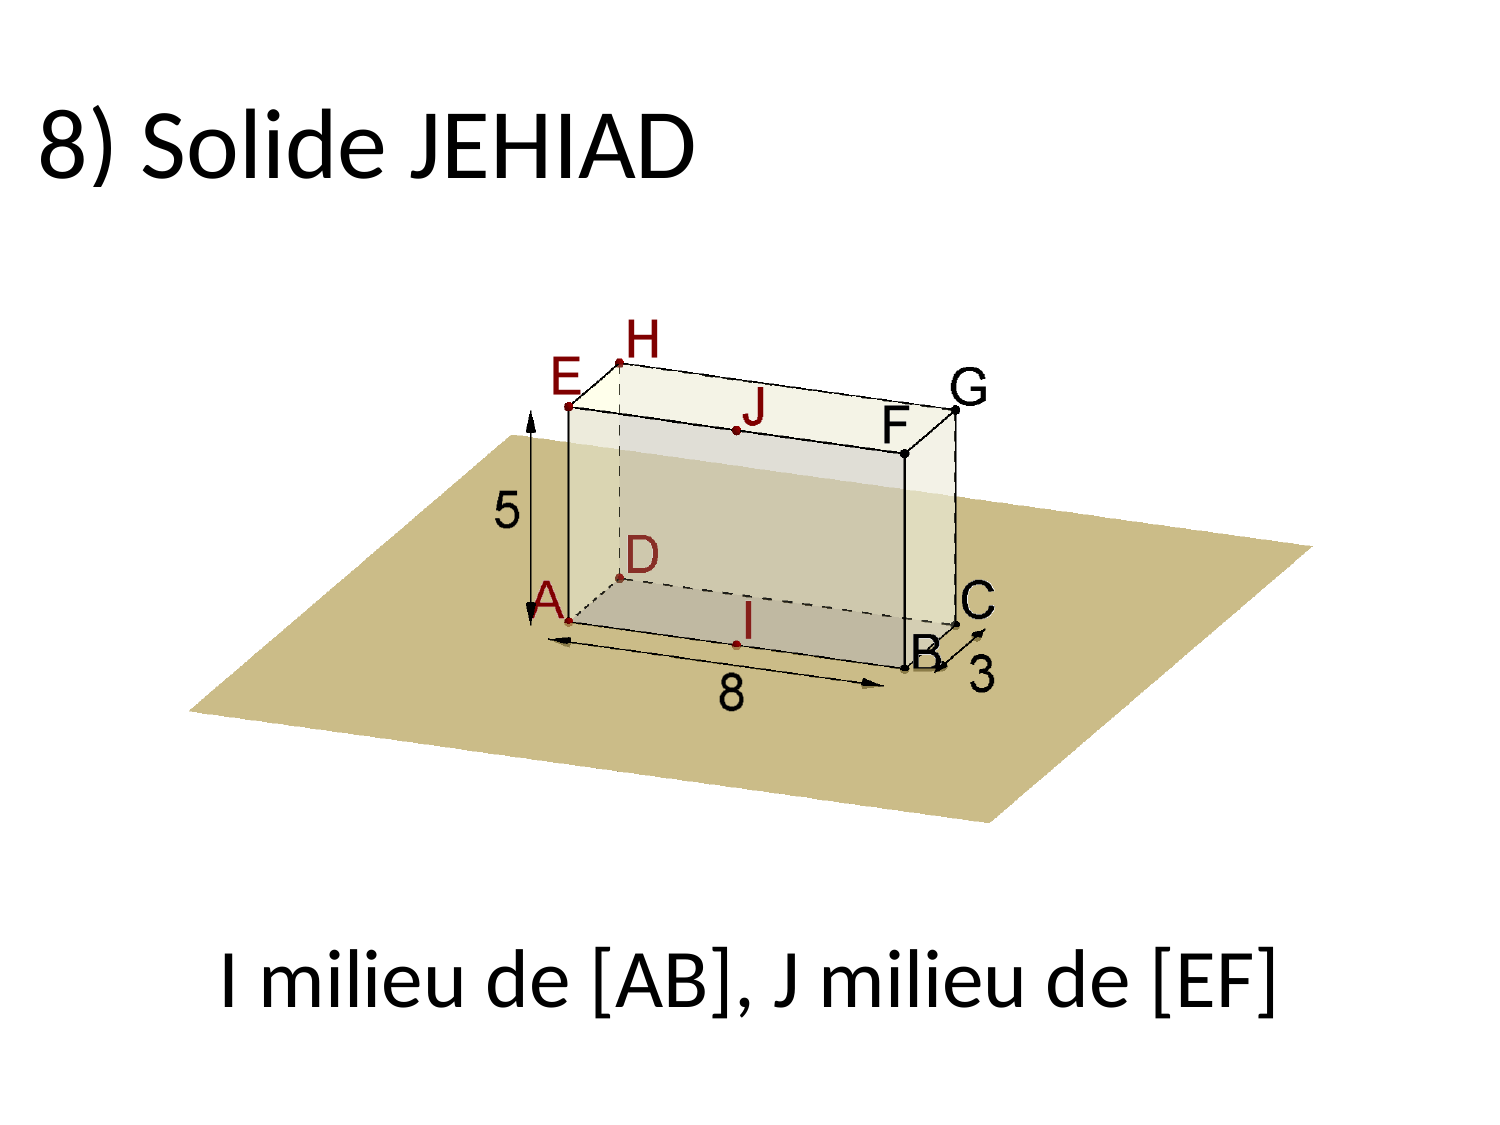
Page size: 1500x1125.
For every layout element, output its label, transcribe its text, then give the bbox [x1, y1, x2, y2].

text_box I milieu de [AB], J milieu de [EF] [0, 944, 1500, 1032]
picture [2, 187, 1498, 938]
title 8) Solide JEHIAD [0, 45, 1500, 188]
